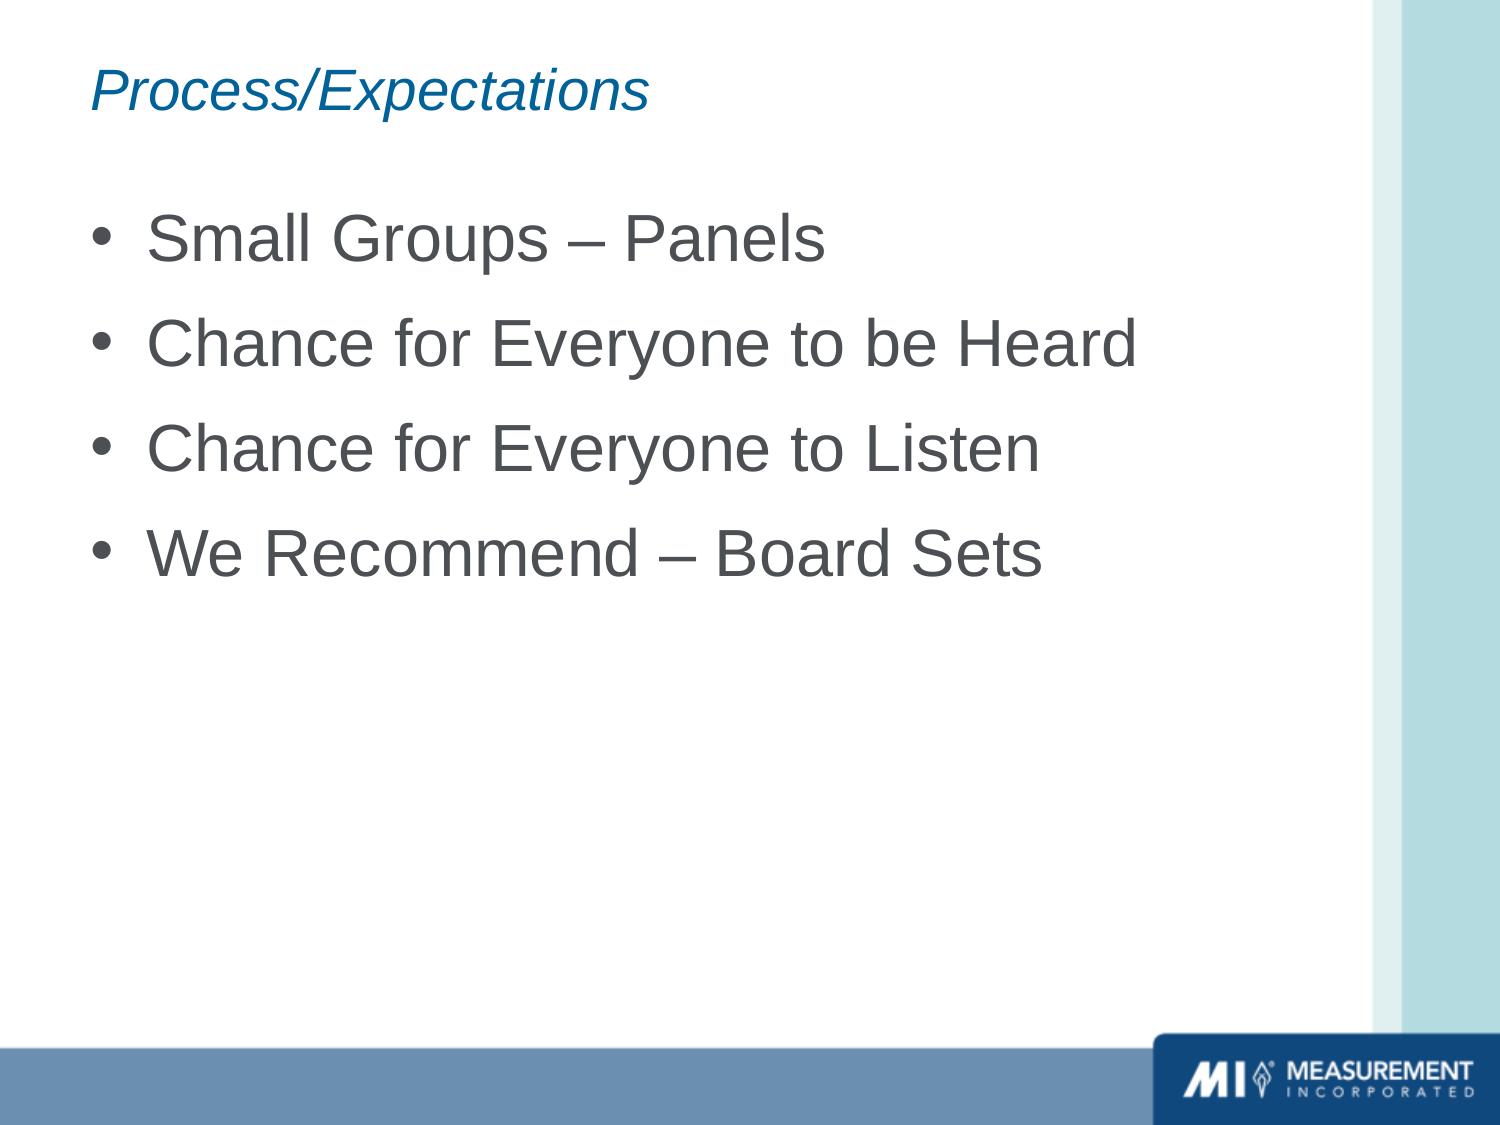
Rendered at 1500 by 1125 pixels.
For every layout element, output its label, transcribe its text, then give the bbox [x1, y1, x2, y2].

picture [0, 0, 1500, 1125]
list Small Groups – Panels Chance for Everyone to be Heard Chance for Everyone to Listen We Recommend – Board Sets [75, 187, 1438, 1000]
title Process/Expectations [75, 0, 1438, 175]
